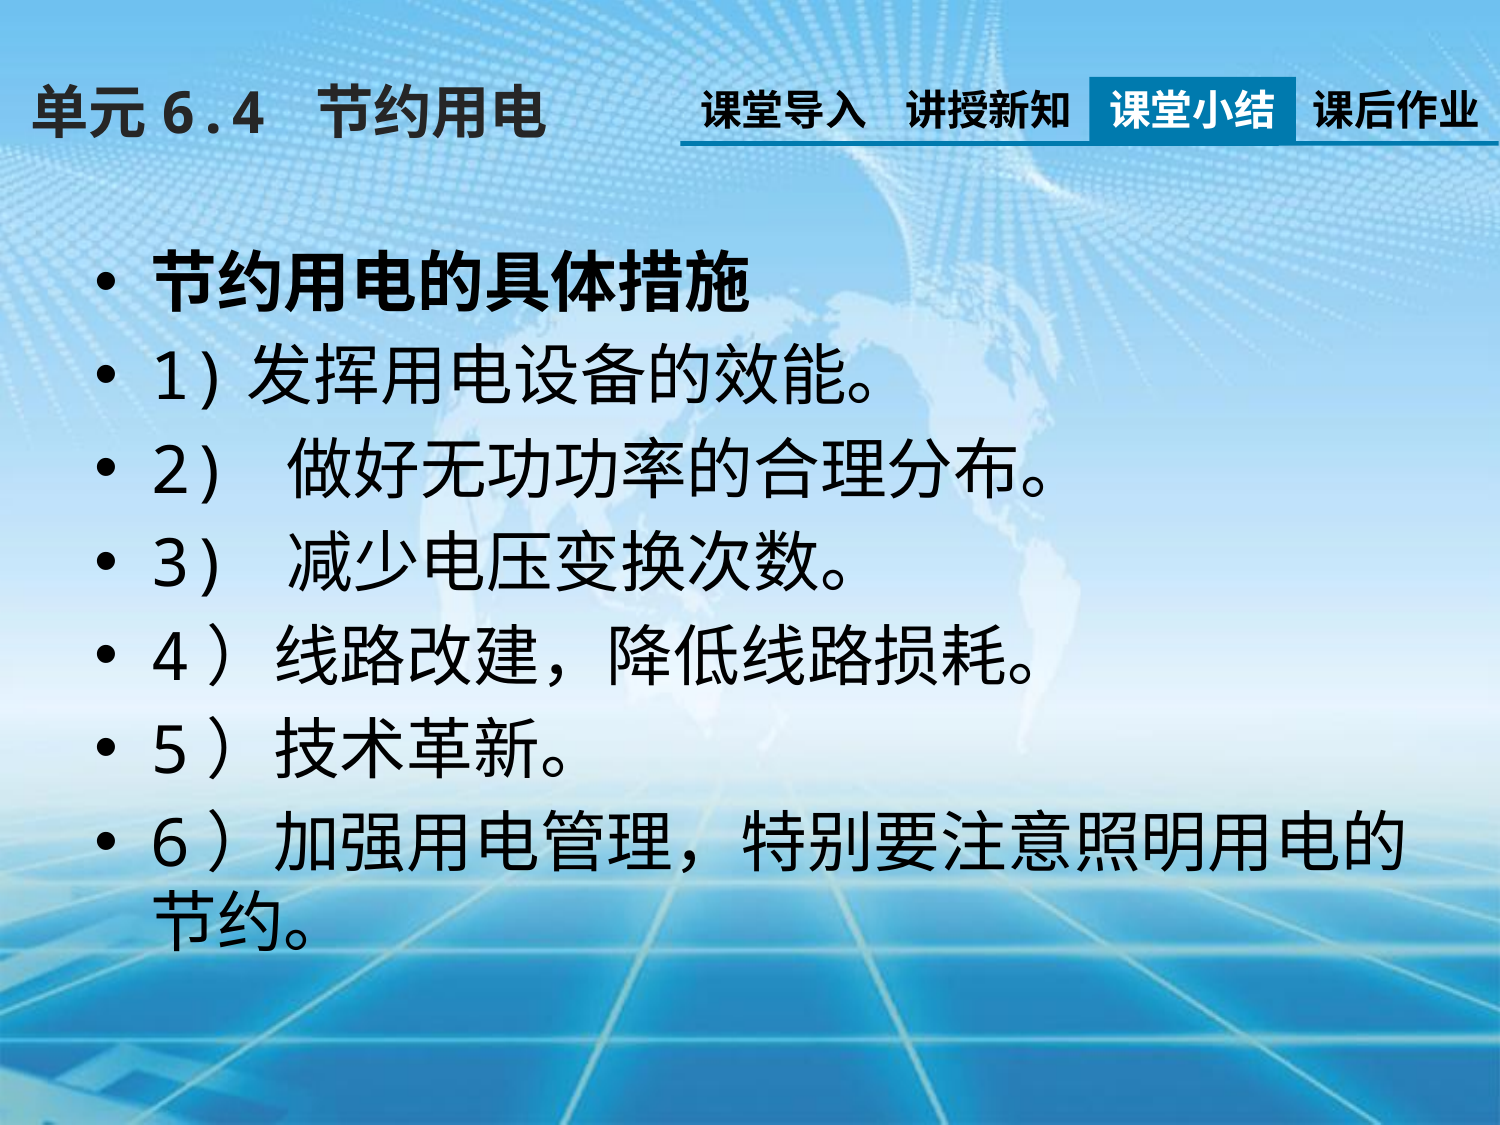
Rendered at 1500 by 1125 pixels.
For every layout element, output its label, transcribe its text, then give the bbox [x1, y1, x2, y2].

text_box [15, 67, 1500, 154]
picture [0, 0, 1500, 1125]
text_box 节约用电的具体措施 1)发挥用电设备的效能。 2) 做好无功功率的合理分布。 3) 减少电压变换次数。 4）线路改建，降低线路损耗。 5）技术革新。 6）加强用电管理，特别要注意照明用电的节约。 [79, 232, 1426, 952]
